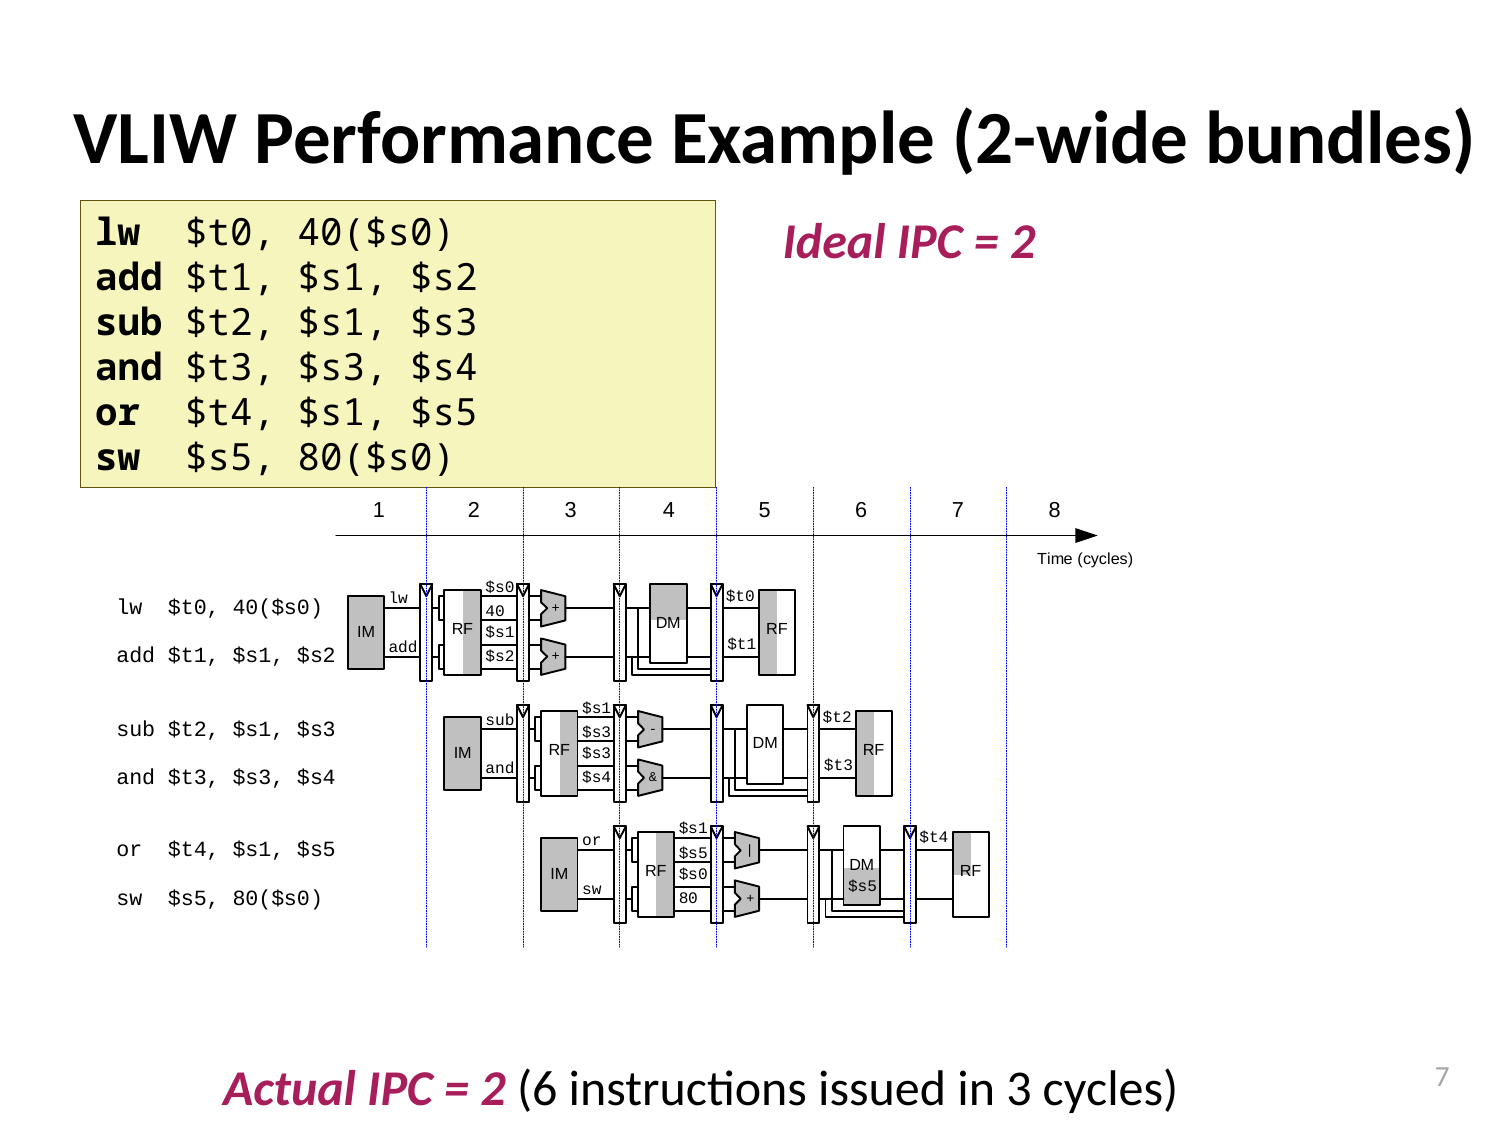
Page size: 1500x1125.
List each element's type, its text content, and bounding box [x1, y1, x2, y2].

text_box Actual IPC = 2 (6 instructions issued in 3 cycles) [208, 1048, 1194, 1123]
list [102, 483, 1151, 951]
title VLIW Performance Example (2-wide bundles) [58, 71, 1500, 197]
list lw $t0, 40($s0) add $t1, $s1, $s2 sub $t2, $s1, $s3 and $t3, $s3, $s4 or $t4, $s1, $s5 sw $s5, 80($s0) [80, 200, 716, 488]
list Ideal IPC = 2 [767, 200, 1403, 276]
